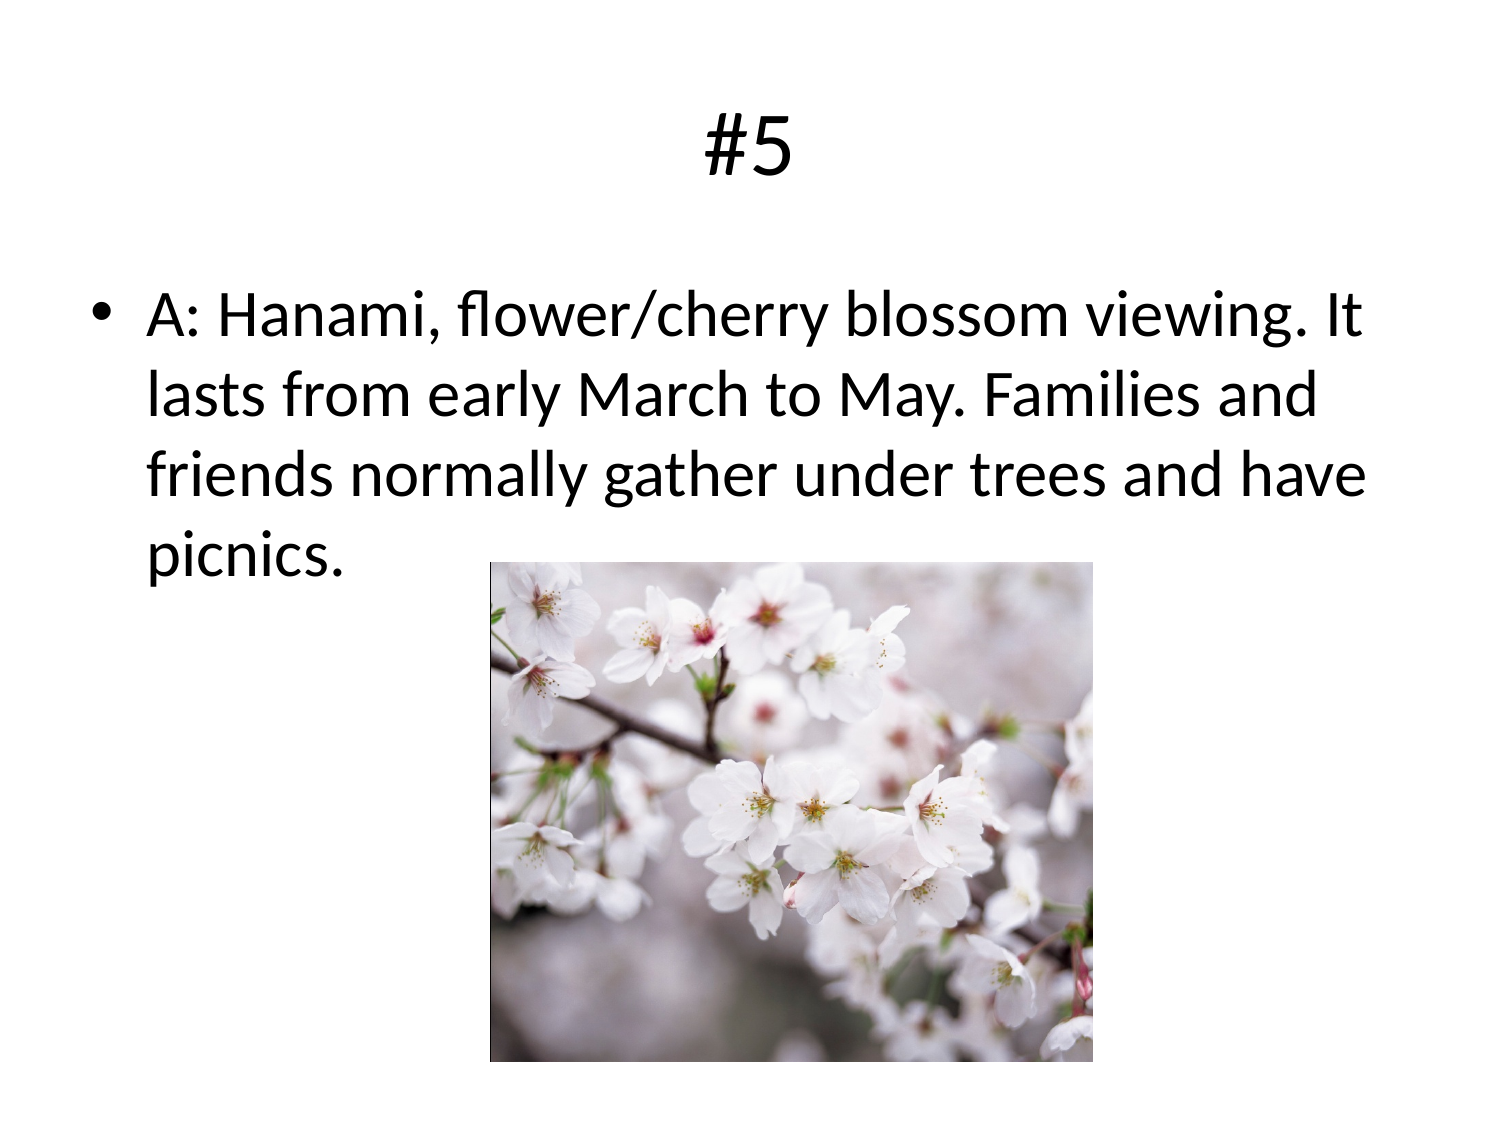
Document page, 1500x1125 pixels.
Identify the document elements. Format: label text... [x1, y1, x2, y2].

list A: Hanami, flower/cherry blossom viewing. It lasts from early March to May. Families and friends normally gather under trees and have picnics. [75, 262, 1425, 1005]
picture [489, 562, 1093, 1062]
title #5 [75, 45, 1425, 233]
